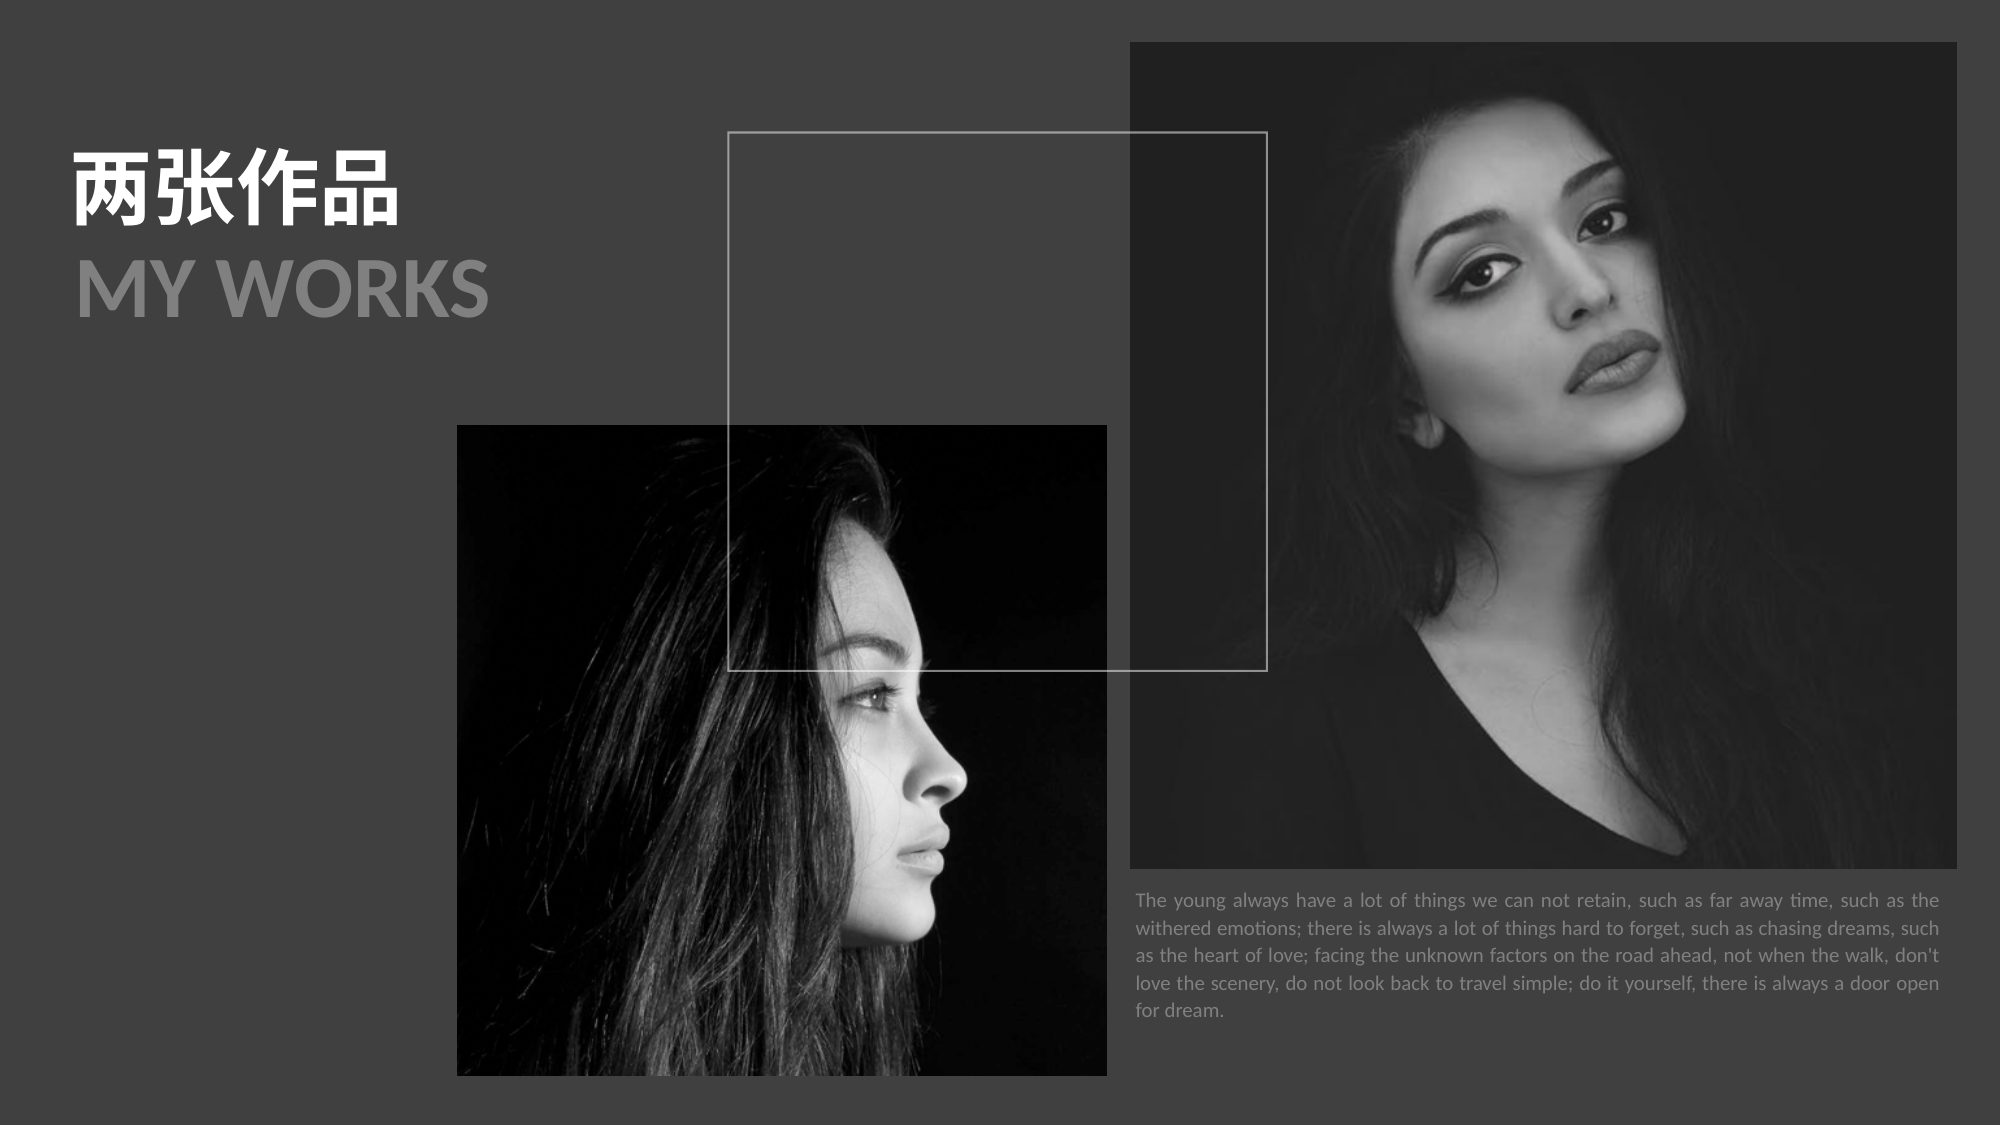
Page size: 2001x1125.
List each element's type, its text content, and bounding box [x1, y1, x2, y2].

picture [457, 425, 1107, 1076]
title 两张作品 [69, 76, 404, 265]
text_box [727, 131, 1130, 672]
picture [1130, 42, 1957, 870]
text_box The young always have a lot of things we can not retain, such as far away time, such as the withered emotions; there is always a lot of things hard to forget, such as chasing dreams, such as the heart of love; facing the unknown factors on the road ahead, not when the walk, don't love the scenery, do not look back to travel simple; do it yourself, there is always a door open for dream. [1120, 876, 1955, 1029]
text_box MY WORKS [50, 211, 516, 342]
